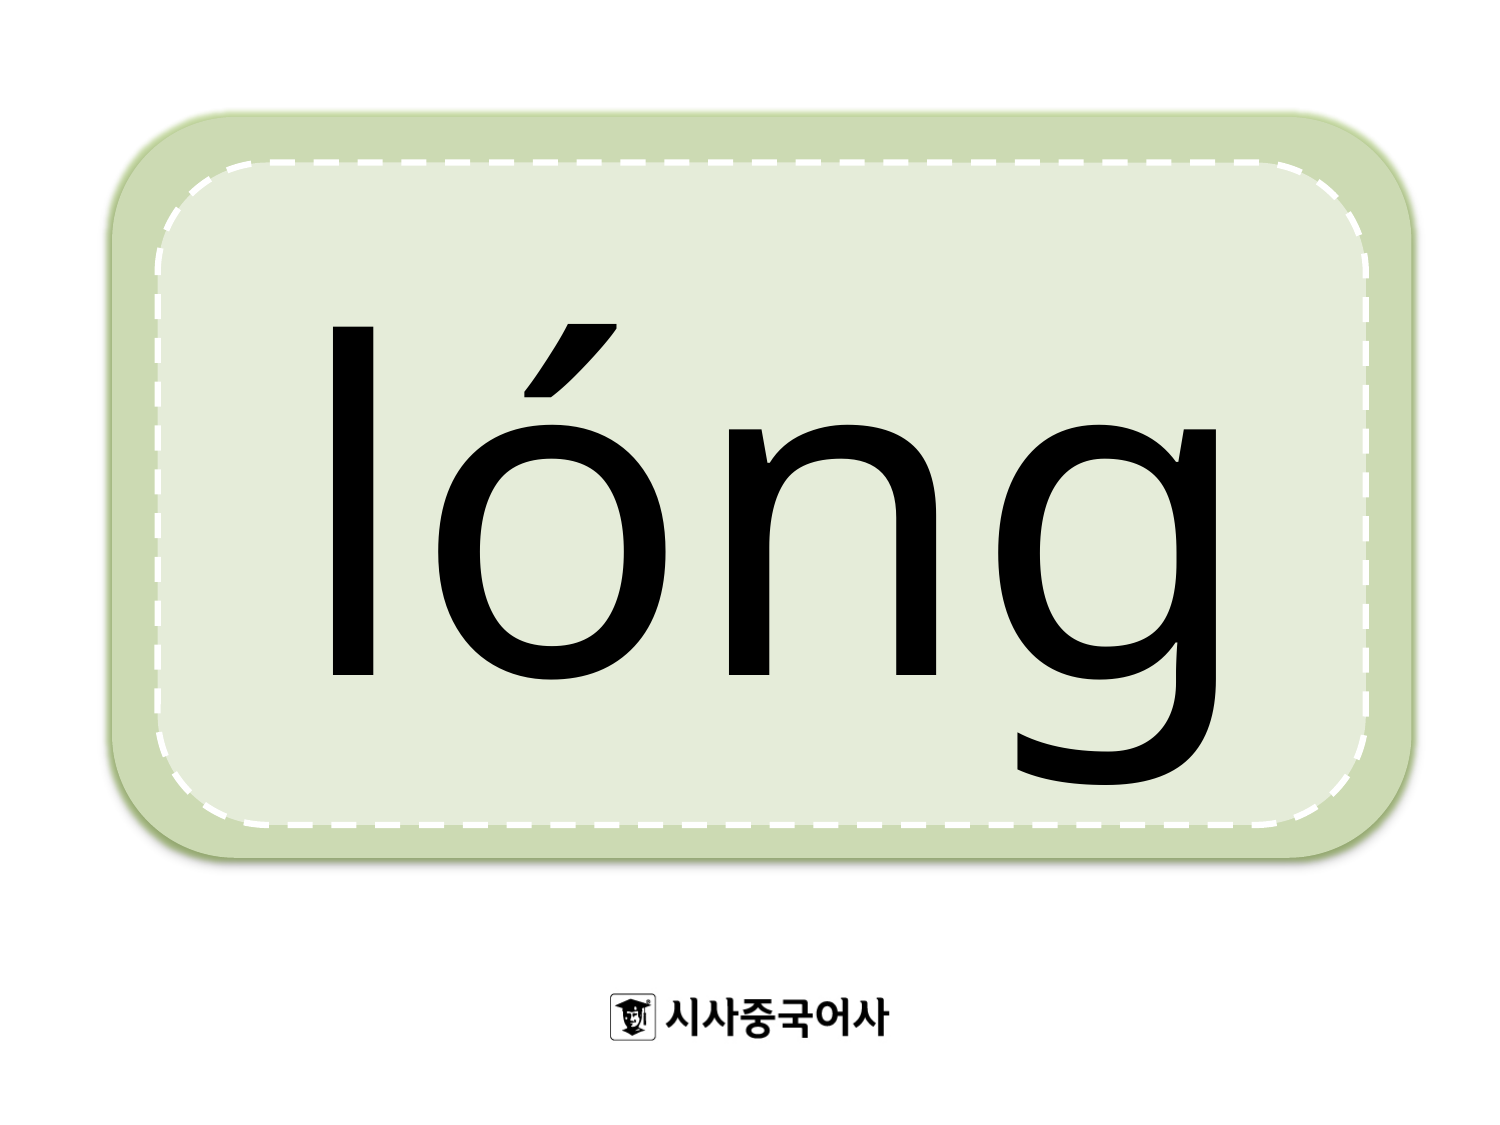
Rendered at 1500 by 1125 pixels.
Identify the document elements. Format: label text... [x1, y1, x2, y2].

text_box lóng [171, 160, 1380, 824]
picture [602, 987, 898, 1047]
